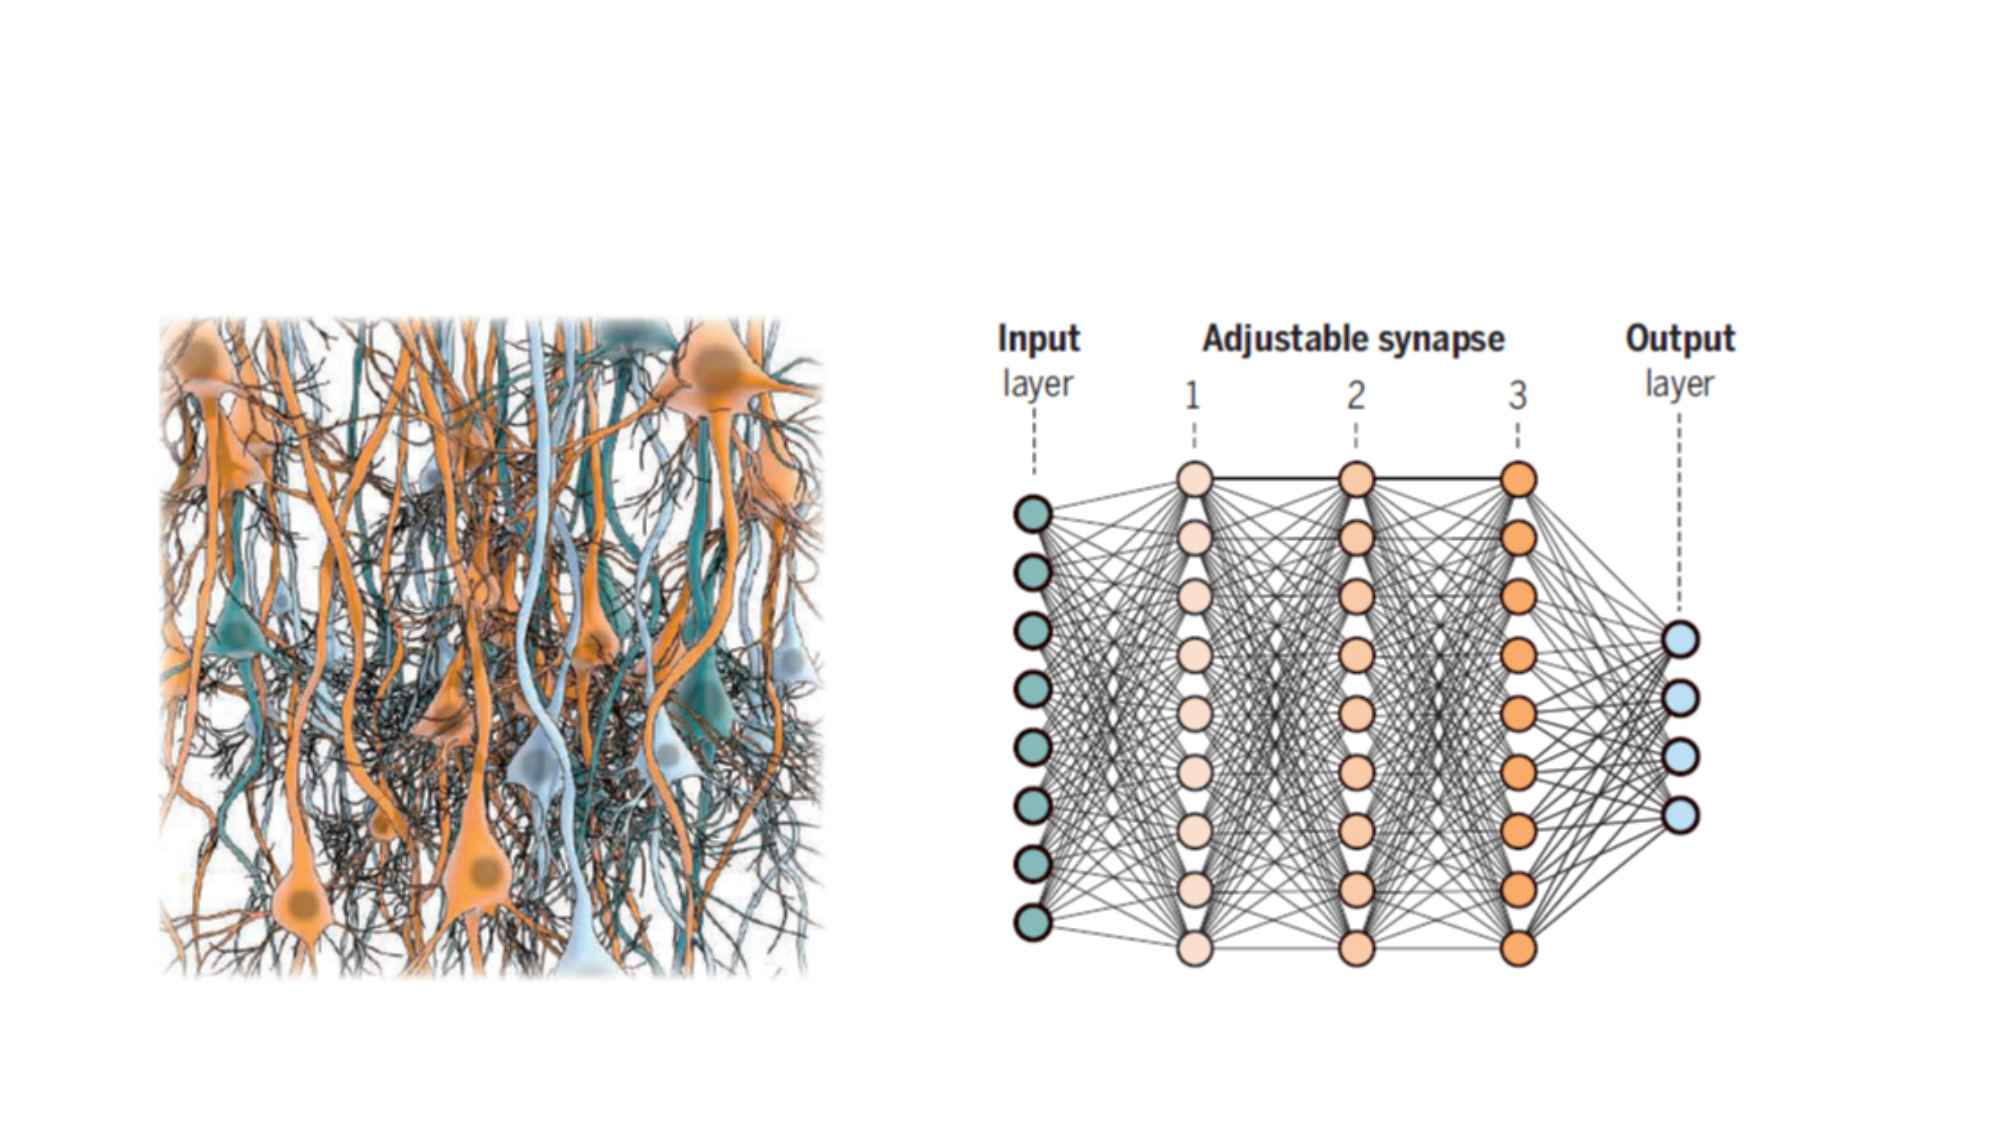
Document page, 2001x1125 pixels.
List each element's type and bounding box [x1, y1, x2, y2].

picture [155, 302, 1766, 989]
